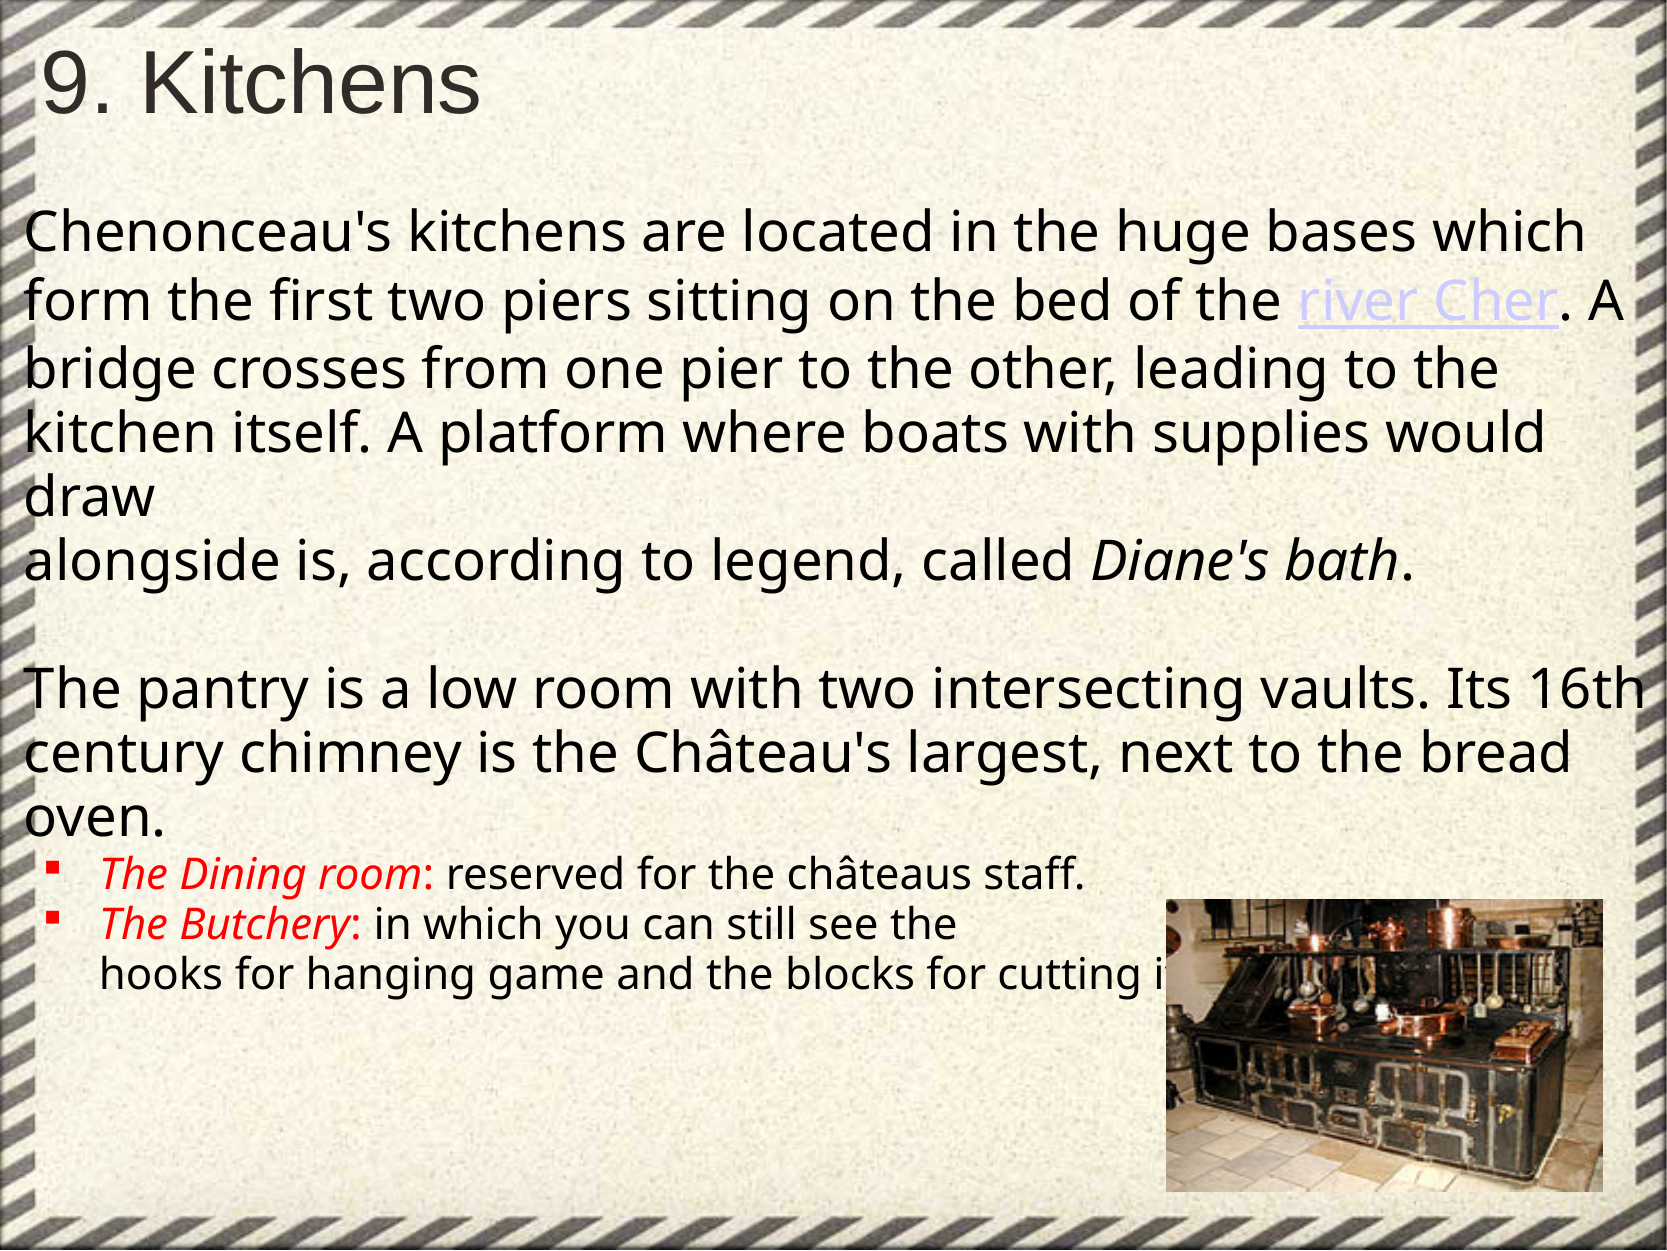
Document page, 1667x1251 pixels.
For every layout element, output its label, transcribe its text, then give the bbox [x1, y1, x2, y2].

picture [0, 0, 1667, 1250]
picture [1166, 899, 1604, 1193]
text_box 9. Kitchens [40, 32, 846, 135]
list Chenonceau's kitchens are located in the huge bases which form the first two piers sitting on the bed of the river Cher. A bridge crosses from one pier to the other, leading to the kitchen itself. A platform where boats with supplies would draw alongside is, according to legend, called Diane's bath. The pantry is a low room with two intersecting vaults. Its 16th century chimney is the Château's largest, next to the bread oven. The Dining room: reserved for the châteaus staff. The Butchery: in which you can still see the hooks for hanging game and the blocks for cutting it up. [23, 199, 1667, 1213]
